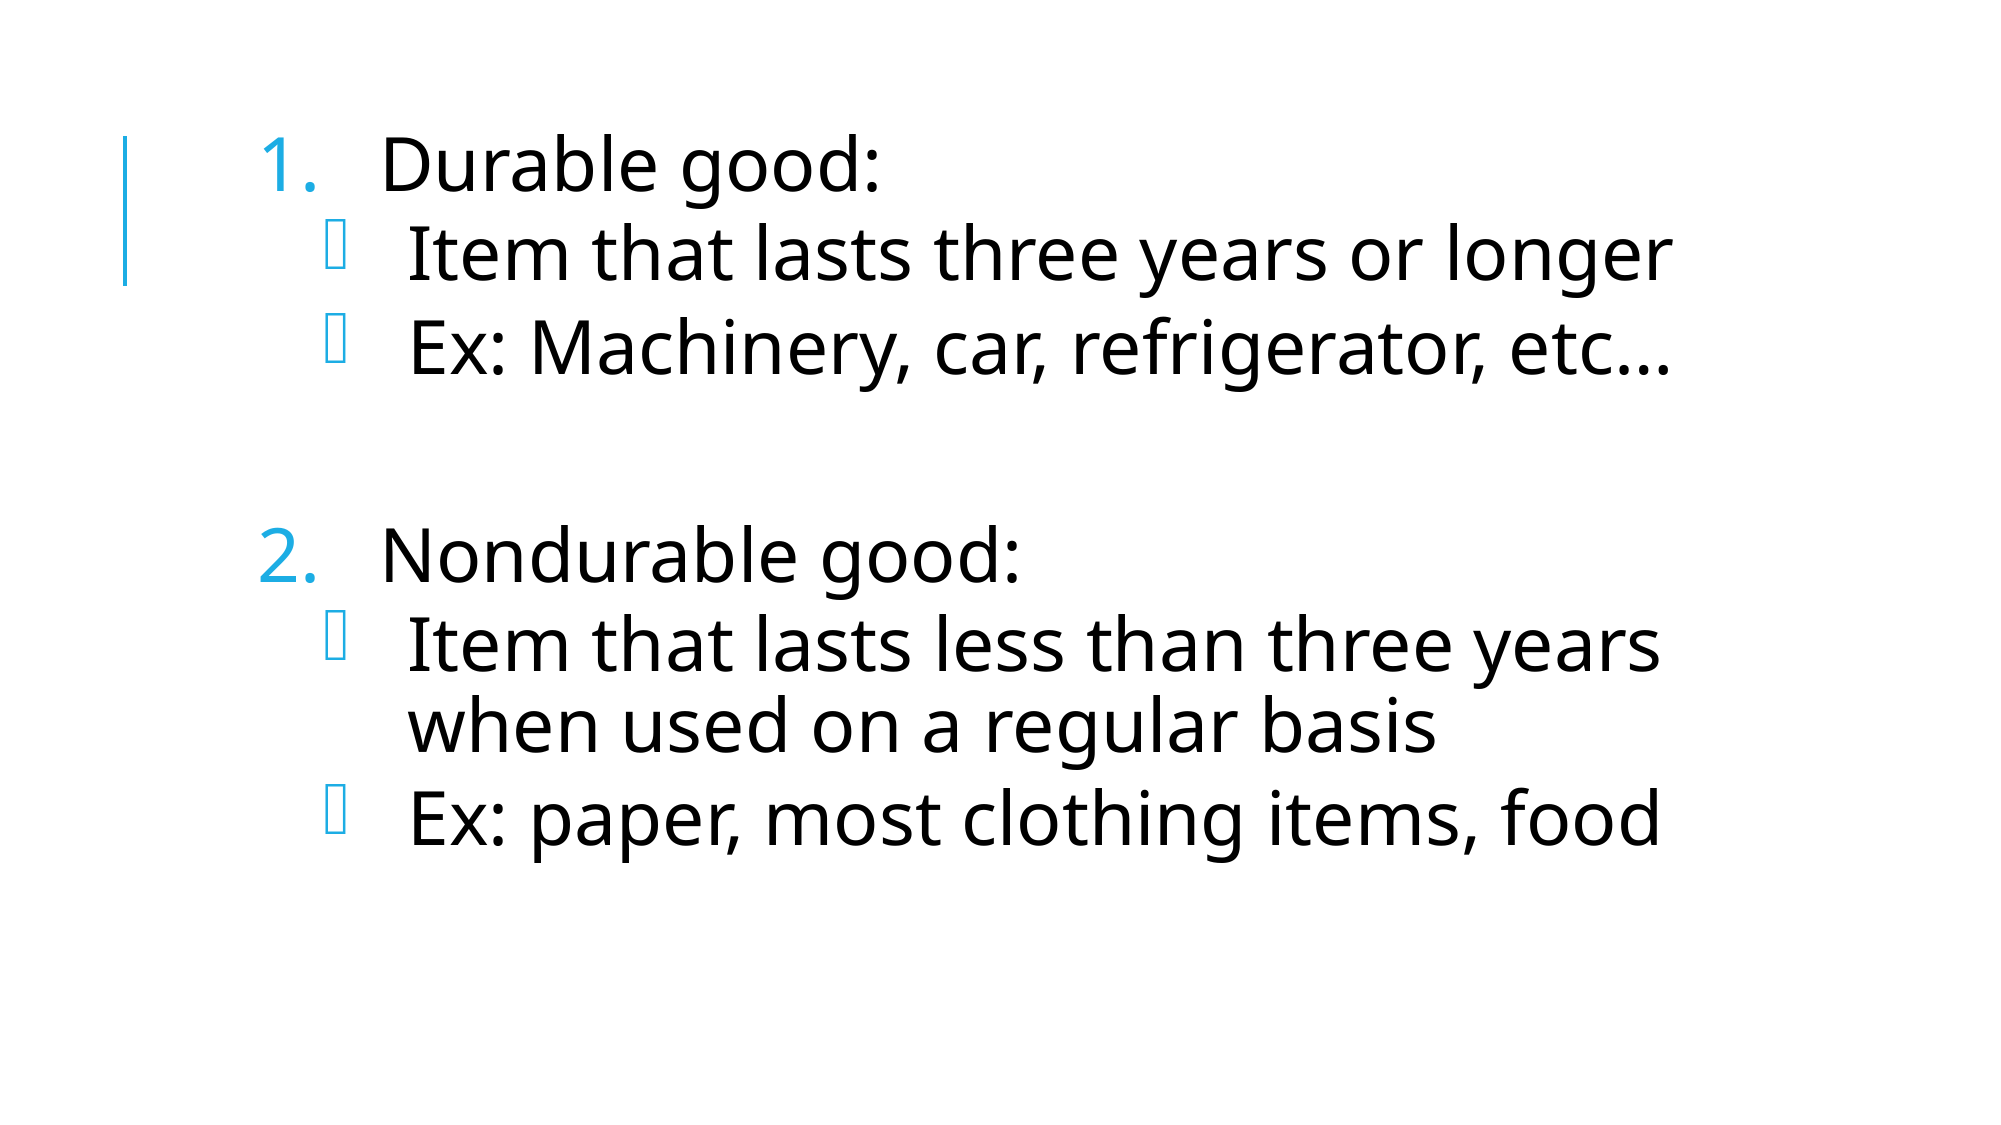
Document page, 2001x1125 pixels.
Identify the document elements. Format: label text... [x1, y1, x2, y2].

list Durable good: Item that lasts three years or longer Ex: Machinery, car, refrigerator, etc… Nondurable good: Item that lasts less than three years when used on a regular basis Ex: paper, most clothing items, food [249, 0, 1750, 1125]
